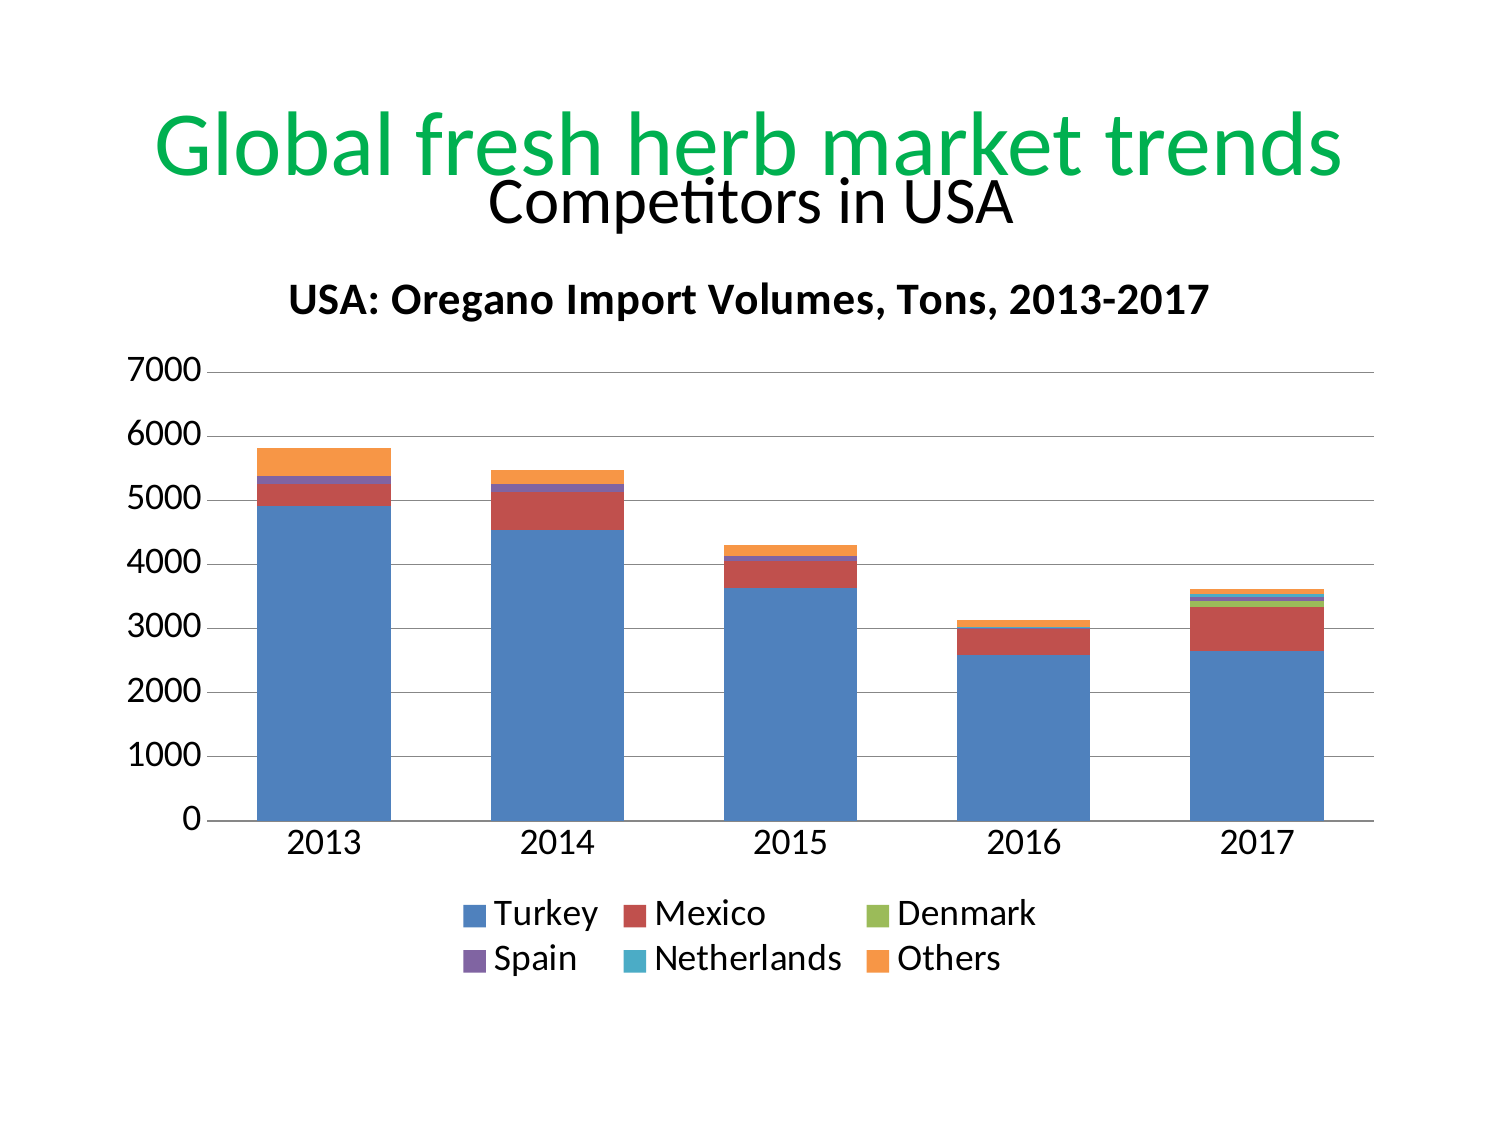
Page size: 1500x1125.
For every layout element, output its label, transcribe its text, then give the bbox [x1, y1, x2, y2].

list Competitors in USA [76, 149, 1427, 256]
chart [100, 243, 1400, 988]
title Global fresh herb market trends [75, 45, 1425, 233]
